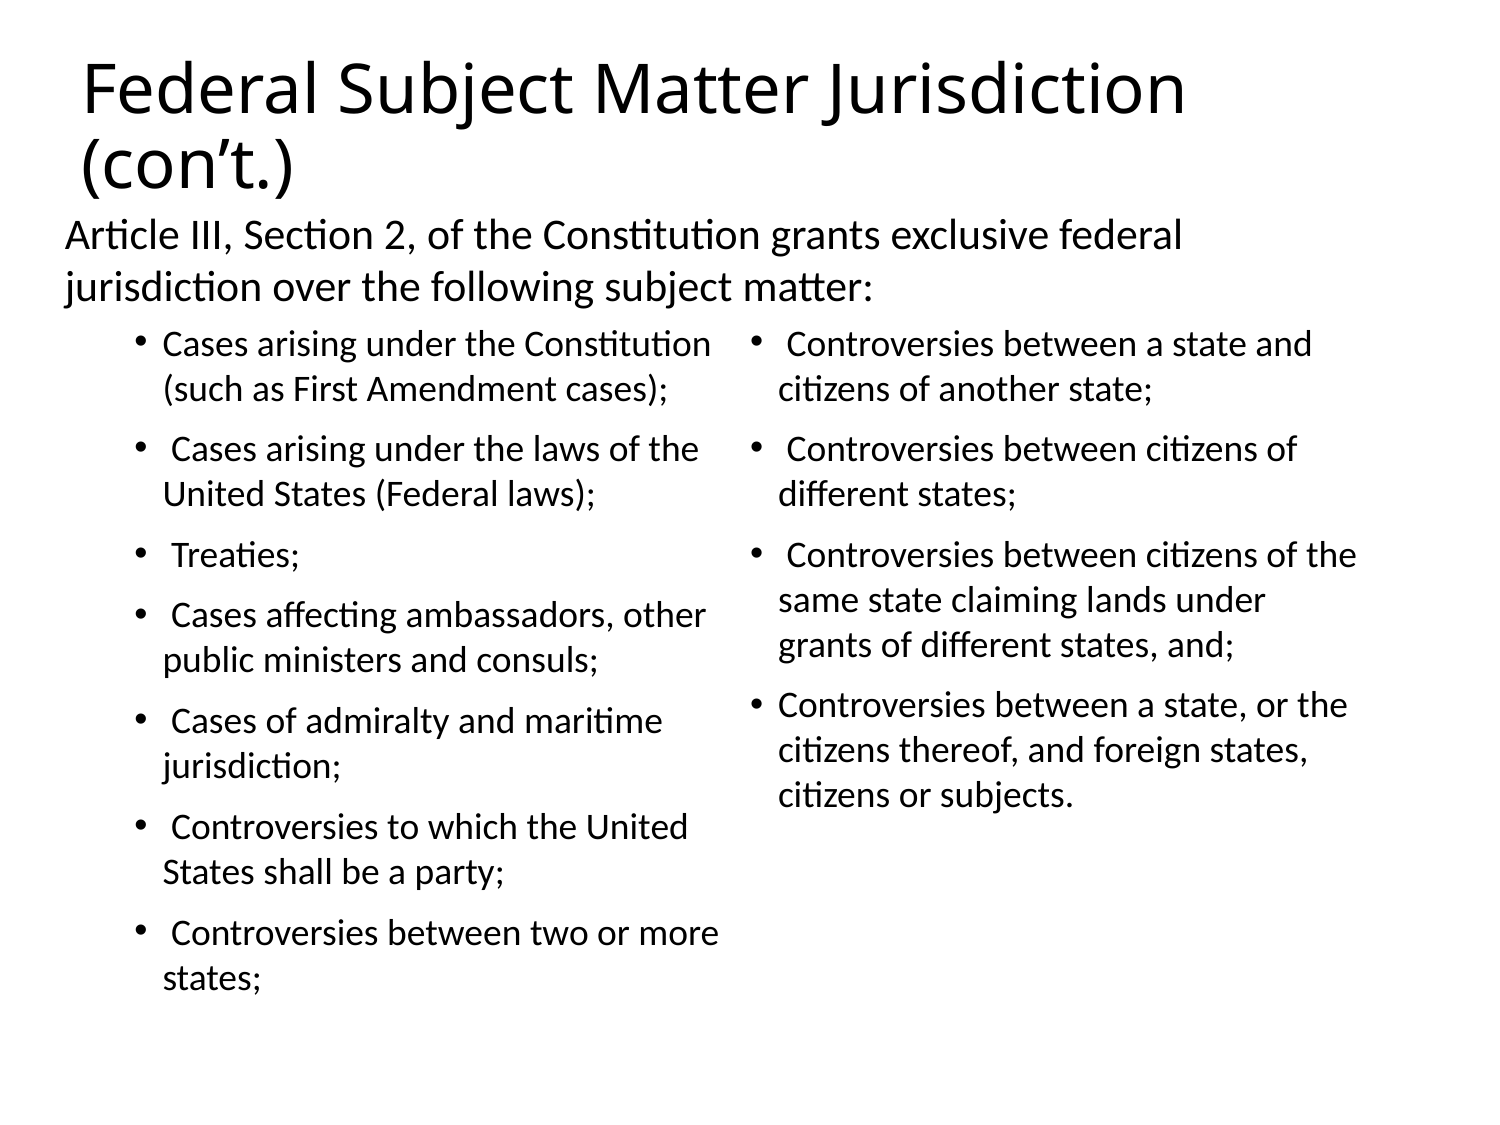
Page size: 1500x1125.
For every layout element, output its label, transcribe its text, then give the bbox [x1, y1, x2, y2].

text_box Article III, Section 2, of the Constitution grants exclusive federal jurisdiction over the following subject matter: [49, 197, 1381, 318]
list Cases arising under the Constitution (such as First Amendment cases); Cases arising under the laws of the United States (Federal laws); Treaties; Cases affecting ambassadors, other public ministers and consuls; Cases of admiralty and maritime jurisdiction; Controversies to which the United States shall be a party; Controversies between two or more states; Controversies between a state and citizens of another state; Controversies between citizens of different states; Controversies between citizens of the same state claiming lands under grants of different states, and; Controversies between a state, or the citizens thereof, and foreign states, citizens or subjects. [119, 318, 1381, 1018]
title Federal Subject Matter Jurisdiction (con’t.) [66, 59, 1398, 199]
